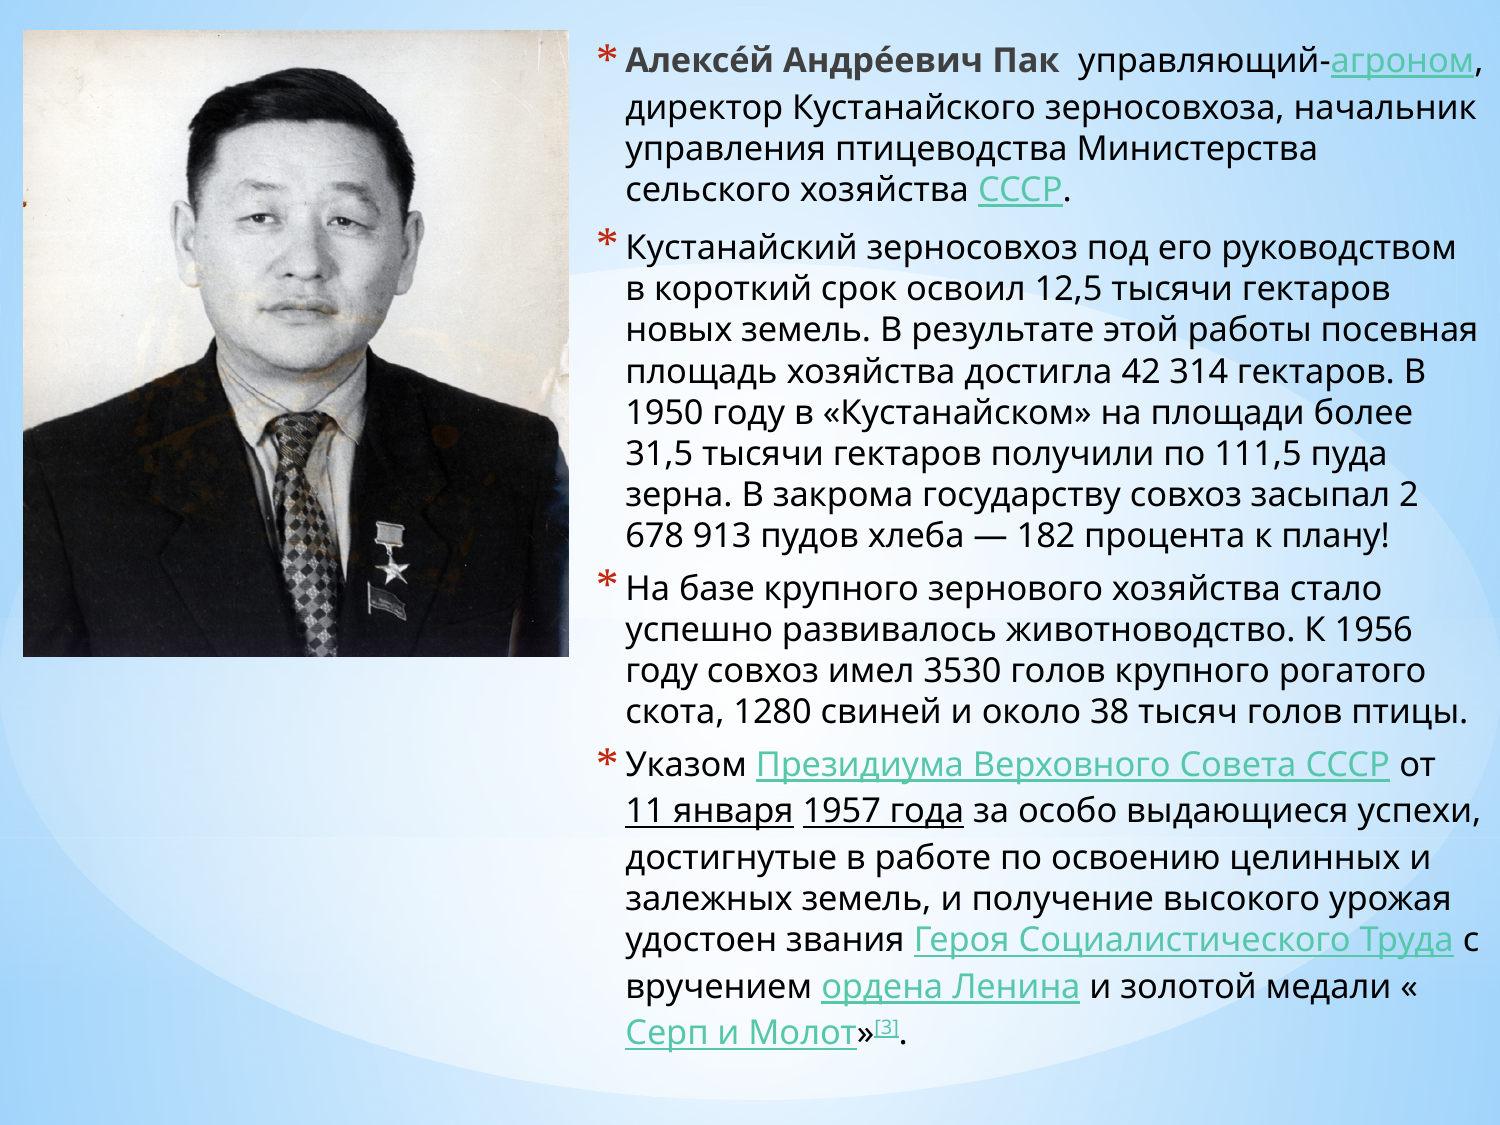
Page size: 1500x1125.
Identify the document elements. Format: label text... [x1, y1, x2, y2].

list Алексéй Андрéевич Пак управляющий-агроном, директор Кустанайского зерносовхоза, начальник управления птицеводства Министерства сельского хозяйства СССР. Кустанайский зерносовхоз под его руководством в короткий срок освоил 12,5 тысячи гектаров новых земель. В результате этой работы посевная площадь хозяйства достигла 42 314 гектаров. В 1950 году в «Кустанайском» на площади более 31,5 тысячи гектаров получили по 111,5 пуда зерна. В закрома государству совхоз засыпал 2 678 913 пудов хлеба — 182 процента к плану! На базе крупного зернового хозяйства стало успешно развивалось животноводство. К 1956 году совхоз имел 3530 голов крупного рогатого скота, 1280 свиней и около 38 тысяч голов птицы. Указом Президиума Верховного Совета СССР от 11 января 1957 года за особо выдающиеся успехи, достигнутые в работе по освоению целинных и залежных земель, и получение высокого урожая удостоен звания Героя Социалистического Труда с вручением ордена Ленина и золотой медали «Серп и Молот»[3]. [574, 30, 1500, 1106]
picture [23, 30, 569, 658]
